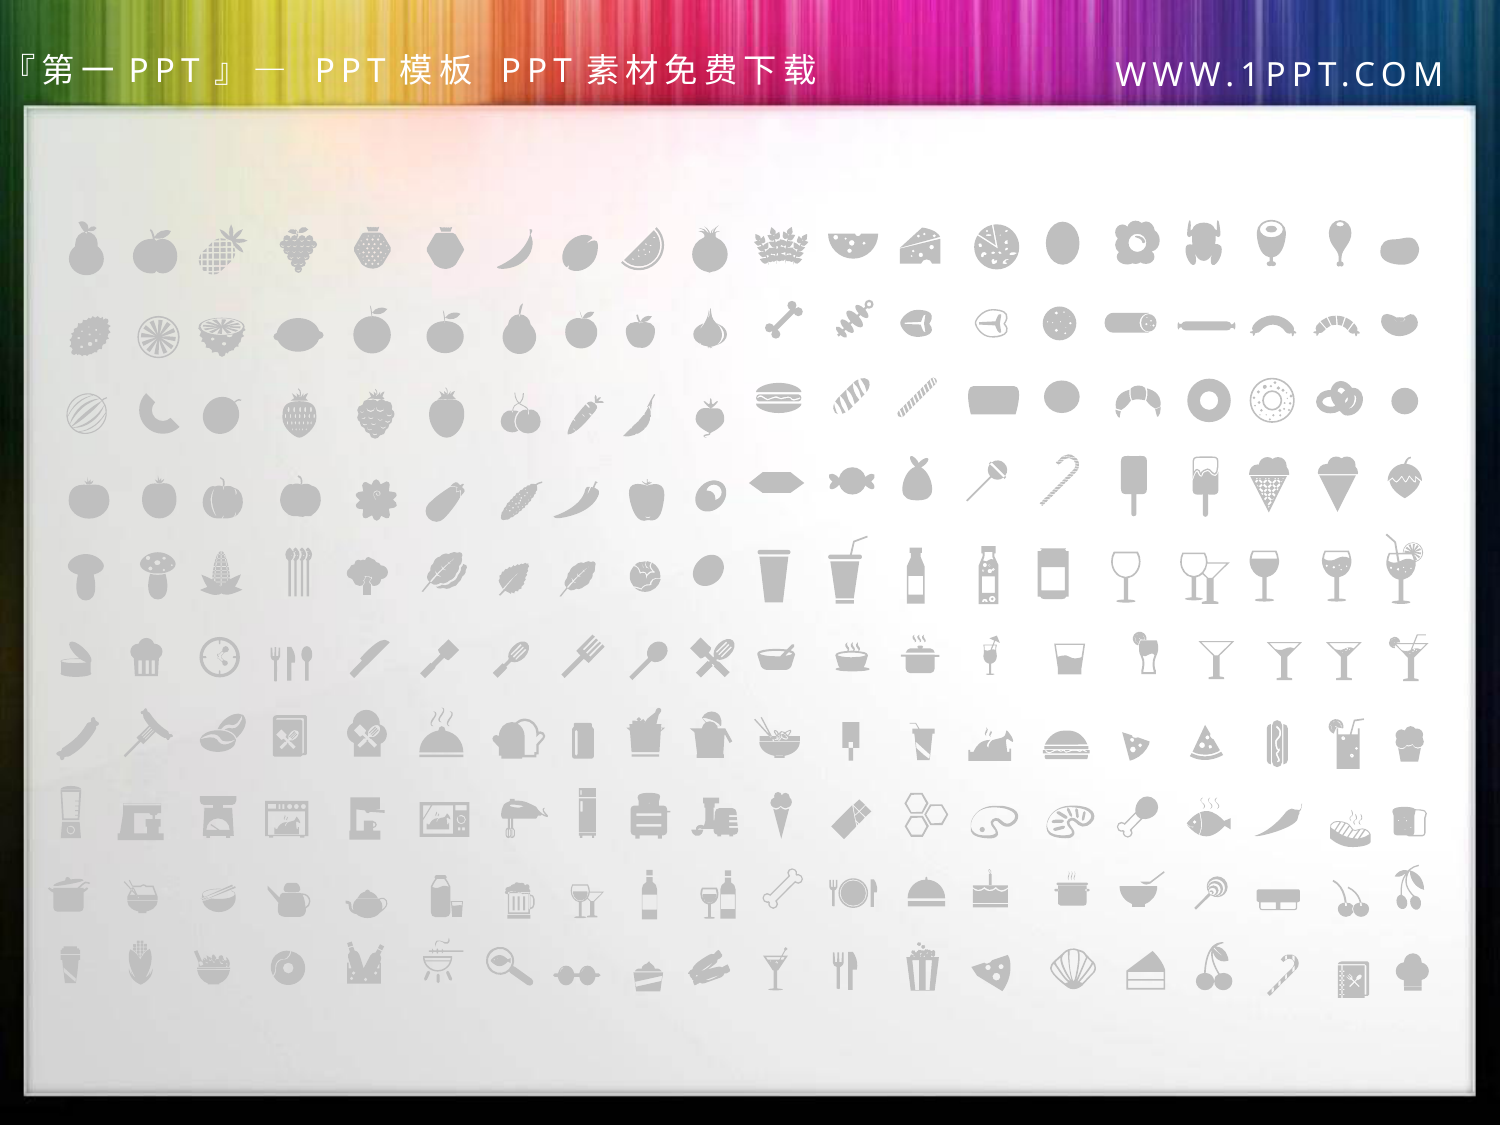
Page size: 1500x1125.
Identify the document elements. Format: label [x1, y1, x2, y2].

text_box [691, 797, 739, 837]
text_box [838, 878, 869, 908]
text_box [1250, 476, 1287, 513]
text_box [968, 386, 1020, 415]
text_box [692, 225, 728, 273]
text_box [902, 456, 933, 501]
text_box [633, 961, 664, 992]
text_box [983, 635, 1000, 675]
text_box [831, 799, 872, 840]
text_box [498, 562, 530, 596]
text_box [492, 718, 546, 759]
text_box [1385, 533, 1424, 604]
text_box [829, 879, 838, 907]
text_box [972, 904, 1008, 908]
text_box [68, 221, 104, 276]
text_box [626, 707, 666, 753]
text_box [69, 316, 111, 357]
text_box [1120, 455, 1147, 517]
text_box [349, 797, 385, 840]
text_box [1381, 313, 1418, 337]
text_box [1132, 631, 1159, 675]
text_box [200, 884, 236, 913]
text_box [486, 946, 534, 986]
text_box [199, 796, 237, 838]
text_box [848, 951, 858, 990]
text_box [1185, 220, 1222, 265]
text_box [130, 637, 163, 677]
text_box [429, 387, 465, 438]
text_box [60, 641, 92, 677]
text_box [1042, 746, 1090, 760]
text_box [139, 552, 176, 600]
text_box [346, 556, 388, 595]
text_box [828, 233, 879, 259]
text_box [56, 717, 99, 761]
text_box [1249, 550, 1280, 602]
text_box [1249, 315, 1297, 337]
text_box [287, 646, 296, 681]
text_box [200, 550, 243, 595]
text_box [754, 226, 809, 265]
text_box [1267, 954, 1299, 996]
text_box [623, 394, 656, 437]
text_box [570, 884, 605, 919]
text_box [347, 709, 387, 757]
text_box [978, 546, 999, 605]
text_box [1395, 953, 1429, 991]
text_box [971, 954, 1011, 992]
text_box [357, 388, 395, 439]
text_box [419, 754, 464, 758]
text_box [426, 227, 465, 269]
text_box [1391, 387, 1419, 415]
text_box [754, 716, 800, 758]
text_box [349, 639, 390, 678]
text_box [279, 227, 318, 273]
text_box [208, 253, 226, 259]
text_box [830, 561, 860, 599]
text_box [899, 227, 941, 264]
text_box [1330, 821, 1371, 848]
text_box [968, 730, 1014, 761]
text_box [689, 711, 733, 758]
text_box [692, 554, 724, 586]
text_box [265, 800, 309, 838]
text_box [690, 637, 735, 678]
text_box [1046, 805, 1095, 839]
text_box [214, 224, 248, 253]
text_box [907, 901, 946, 907]
text_box [1249, 377, 1295, 423]
text_box [436, 973, 440, 984]
text_box [1317, 456, 1359, 512]
text_box [1380, 237, 1420, 265]
text_box [906, 547, 925, 604]
text_box [897, 377, 937, 418]
text_box [60, 955, 81, 984]
text_box [553, 965, 601, 986]
text_box [345, 889, 388, 919]
text_box [974, 309, 1008, 338]
text_box [870, 879, 878, 907]
text_box [501, 798, 548, 839]
text_box [842, 722, 860, 761]
text_box [567, 394, 605, 435]
text_box [1395, 726, 1424, 762]
text_box [720, 877, 736, 919]
text_box [301, 646, 313, 681]
text_box [139, 393, 180, 434]
text_box [829, 467, 875, 495]
text_box [1328, 220, 1352, 267]
text_box [420, 639, 460, 679]
text_box [419, 802, 470, 837]
text_box [1194, 876, 1228, 910]
text_box [1272, 720, 1288, 768]
text_box [193, 950, 231, 985]
text_box [132, 228, 178, 274]
text_box [1054, 882, 1090, 906]
text_box [906, 942, 939, 991]
text_box [646, 869, 653, 876]
text_box [1177, 321, 1236, 331]
text_box [1392, 806, 1427, 837]
text_box [1332, 879, 1370, 917]
text_box [430, 875, 463, 918]
text_box [756, 394, 802, 402]
text_box [572, 722, 594, 759]
text_box [1104, 312, 1157, 333]
text_box [1119, 886, 1158, 907]
text_box [419, 726, 464, 753]
text_box [1337, 961, 1370, 998]
text_box [199, 636, 240, 678]
text_box [966, 460, 1008, 502]
text_box [355, 479, 397, 521]
text_box [1198, 641, 1235, 680]
text_box [197, 317, 246, 357]
text_box [756, 382, 802, 393]
text_box [770, 792, 792, 839]
text_box [912, 634, 926, 643]
text_box [630, 792, 671, 839]
text_box [1313, 315, 1360, 337]
text_box [270, 647, 281, 682]
text_box [60, 946, 81, 954]
text_box [123, 708, 173, 758]
text_box [500, 481, 543, 521]
text_box [565, 310, 598, 349]
text_box [1050, 948, 1096, 990]
text_box [1043, 380, 1080, 414]
text_box [836, 299, 874, 338]
text_box [1126, 950, 1166, 990]
text_box [137, 315, 180, 359]
text_box [762, 868, 803, 909]
text_box [828, 535, 868, 560]
text_box [695, 480, 727, 512]
text_box [1180, 552, 1230, 604]
text_box [202, 476, 243, 519]
text_box [67, 554, 104, 601]
text_box [1054, 643, 1086, 675]
text_box [504, 882, 535, 919]
text_box [47, 876, 91, 912]
text_box [496, 229, 533, 269]
text_box [1249, 457, 1290, 475]
text_box [492, 641, 529, 678]
text_box [285, 547, 313, 597]
text_box [68, 476, 110, 519]
text_box [199, 713, 246, 752]
text_box [1039, 454, 1079, 506]
text_box [904, 792, 949, 837]
text_box [60, 785, 82, 839]
text_box [757, 549, 791, 555]
text_box [832, 952, 844, 990]
text_box [1115, 220, 1160, 265]
text_box [1116, 796, 1159, 838]
text_box [909, 722, 935, 761]
text_box [905, 645, 935, 653]
text_box [1042, 306, 1077, 341]
text_box [629, 561, 661, 592]
text_box [759, 556, 789, 603]
text_box [984, 727, 988, 737]
text_box [267, 882, 311, 917]
text_box [208, 242, 226, 252]
text_box [553, 481, 599, 519]
text_box [695, 398, 725, 438]
text_box [1045, 221, 1080, 265]
text_box [1111, 551, 1141, 603]
text_box [974, 224, 1020, 270]
text_box [430, 711, 437, 727]
text_box [280, 475, 321, 517]
text_box [428, 948, 464, 954]
text_box [1326, 642, 1362, 681]
text_box [502, 303, 537, 354]
text_box [900, 309, 932, 337]
text_box [578, 798, 596, 838]
text_box [208, 260, 226, 271]
text_box [625, 314, 655, 348]
text_box [1256, 889, 1300, 911]
text_box [202, 396, 242, 434]
text_box [629, 641, 668, 681]
text_box [1328, 718, 1365, 769]
text_box [724, 870, 732, 876]
text_box [66, 393, 108, 434]
text_box [1256, 219, 1286, 267]
text_box [500, 392, 541, 434]
text_box [907, 876, 946, 899]
text_box [835, 600, 854, 604]
text_box [273, 318, 324, 352]
text_box [1189, 724, 1224, 760]
text_box [1037, 548, 1069, 600]
text_box [347, 941, 385, 984]
text_box [1394, 864, 1425, 910]
text_box [425, 482, 465, 522]
text_box [621, 227, 665, 271]
text_box [423, 956, 453, 981]
text_box [1388, 634, 1429, 682]
text_box [1321, 550, 1352, 602]
text_box [900, 654, 940, 674]
picture [0, 0, 1500, 1125]
text_box [446, 711, 453, 727]
text_box [561, 634, 605, 678]
text_box [270, 950, 306, 985]
text_box [559, 561, 596, 597]
text_box [1316, 380, 1363, 416]
text_box [1044, 730, 1088, 745]
text_box [835, 642, 870, 672]
text_box [1192, 456, 1219, 517]
text_box [860, 378, 870, 392]
text_box [117, 803, 164, 841]
text_box [123, 879, 158, 914]
text_box [756, 403, 802, 414]
text_box [142, 475, 177, 519]
text_box [1187, 378, 1231, 423]
text_box [833, 379, 865, 415]
text_box [693, 308, 727, 349]
text_box [426, 310, 464, 354]
text_box [1387, 456, 1422, 499]
text_box [641, 877, 658, 920]
text_box [748, 472, 805, 493]
text_box [578, 788, 596, 797]
text_box [700, 887, 719, 919]
text_box [762, 947, 788, 991]
text_box [272, 715, 307, 757]
text_box [628, 479, 665, 521]
text_box [1115, 385, 1161, 418]
text_box [757, 644, 796, 670]
text_box [128, 940, 153, 985]
text_box [765, 300, 803, 339]
text_box [421, 552, 467, 592]
text_box [1195, 942, 1233, 991]
text_box [282, 388, 317, 438]
text_box [1266, 642, 1302, 681]
text_box [1266, 724, 1271, 765]
text_box [1186, 811, 1231, 837]
text_box [1140, 871, 1165, 885]
text_box [353, 305, 391, 354]
text_box [354, 226, 391, 269]
text_box [1122, 732, 1150, 761]
text_box [972, 869, 1008, 903]
text_box [970, 805, 1019, 839]
text_box [1254, 803, 1303, 837]
text_box [688, 949, 731, 986]
text_box [562, 234, 598, 271]
